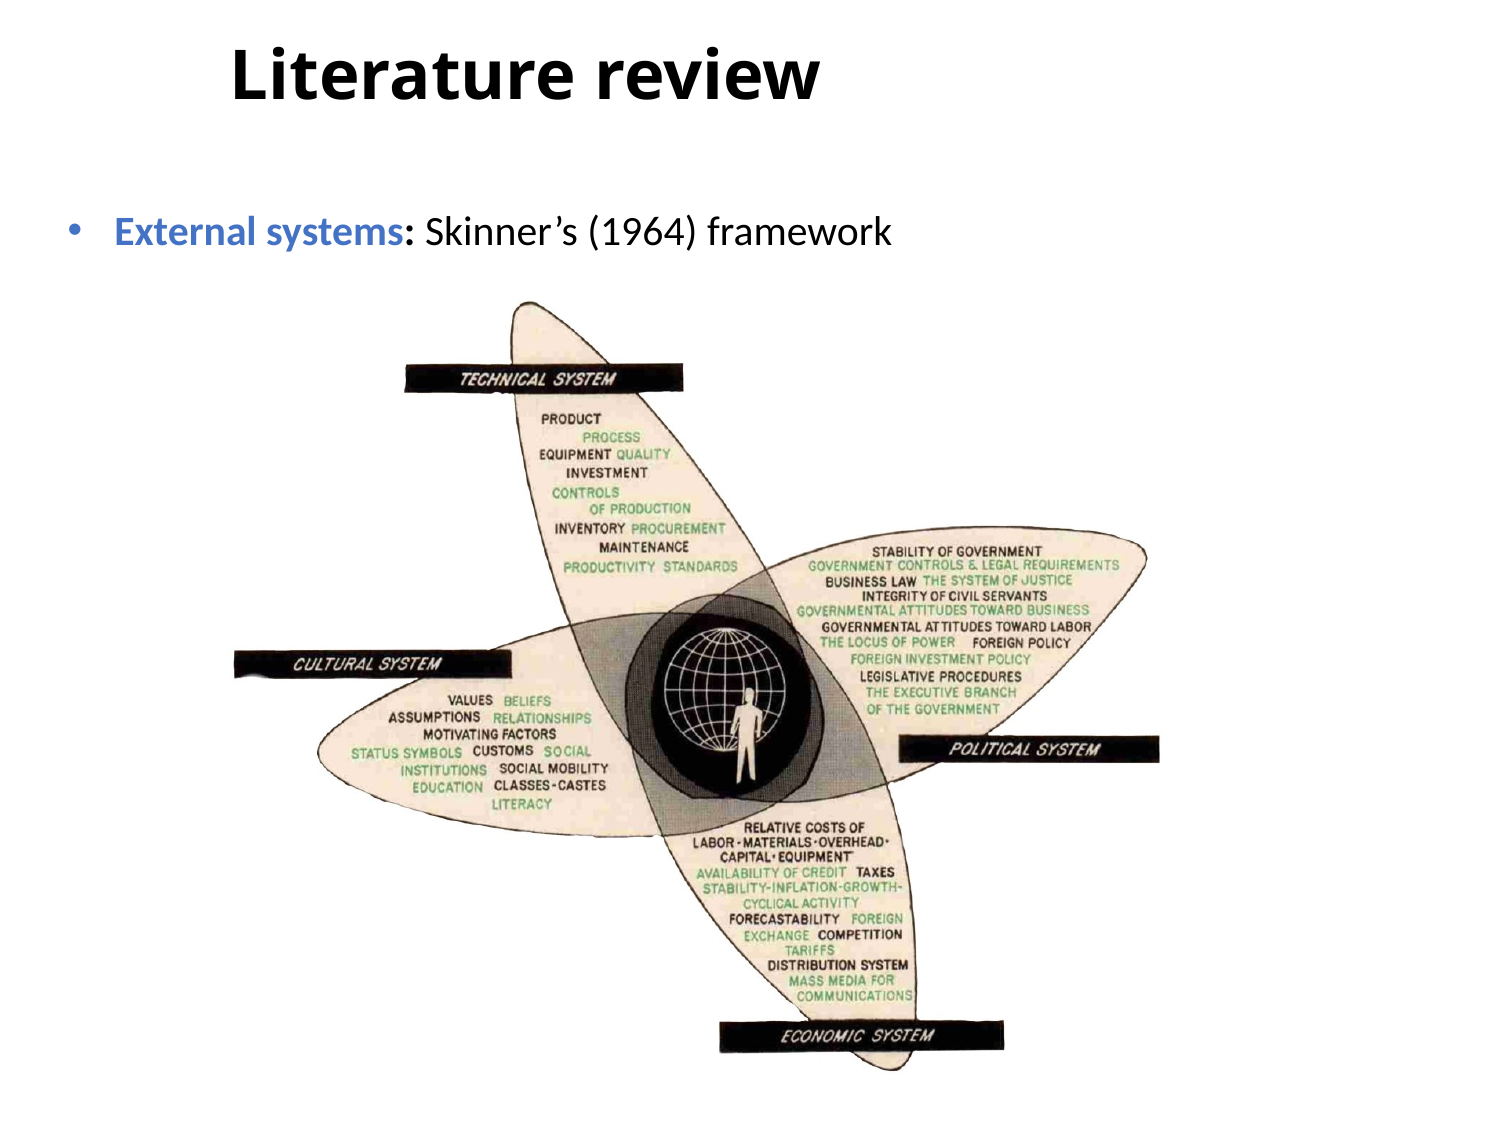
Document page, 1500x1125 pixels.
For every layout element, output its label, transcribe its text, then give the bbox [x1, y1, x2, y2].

text_box External systems: Skinner’s (1964) framework [52, 196, 1081, 262]
title Literature review [23, 0, 1029, 230]
picture [203, 293, 1207, 1075]
